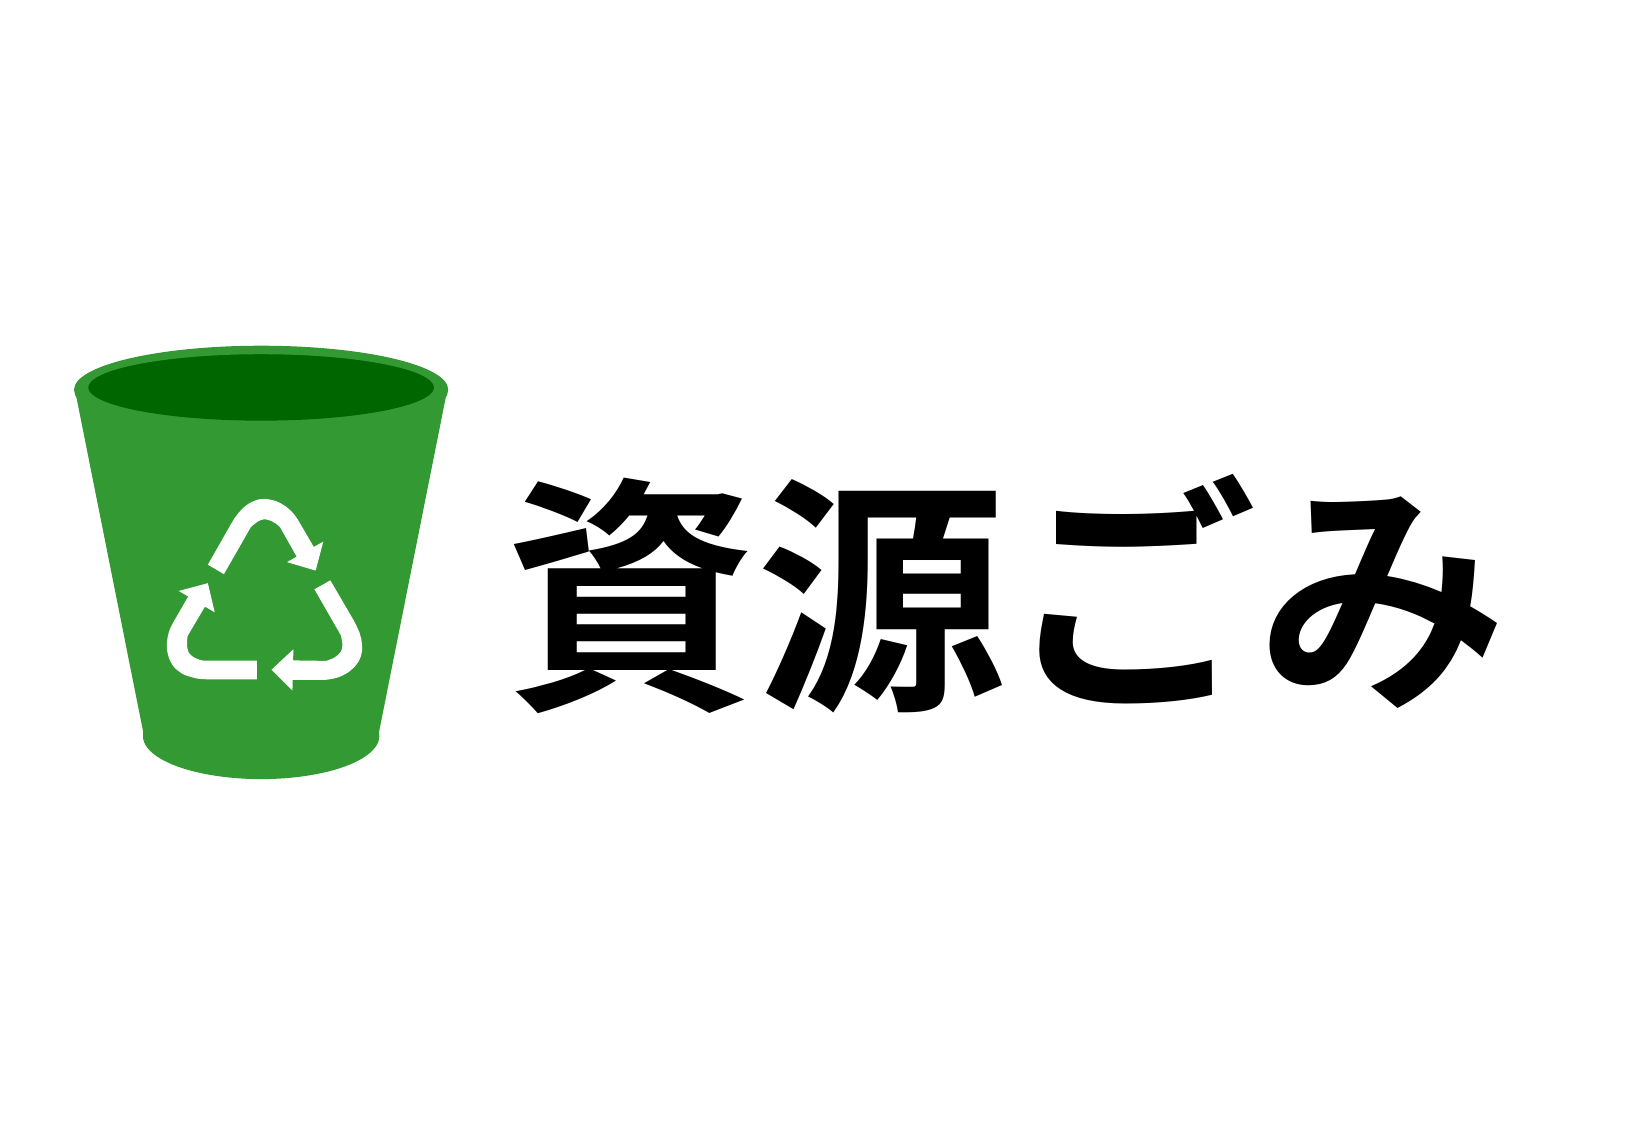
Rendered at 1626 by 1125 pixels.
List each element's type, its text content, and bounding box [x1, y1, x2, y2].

text_box 資源ごみ [454, 432, 1581, 748]
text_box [73, 345, 449, 780]
